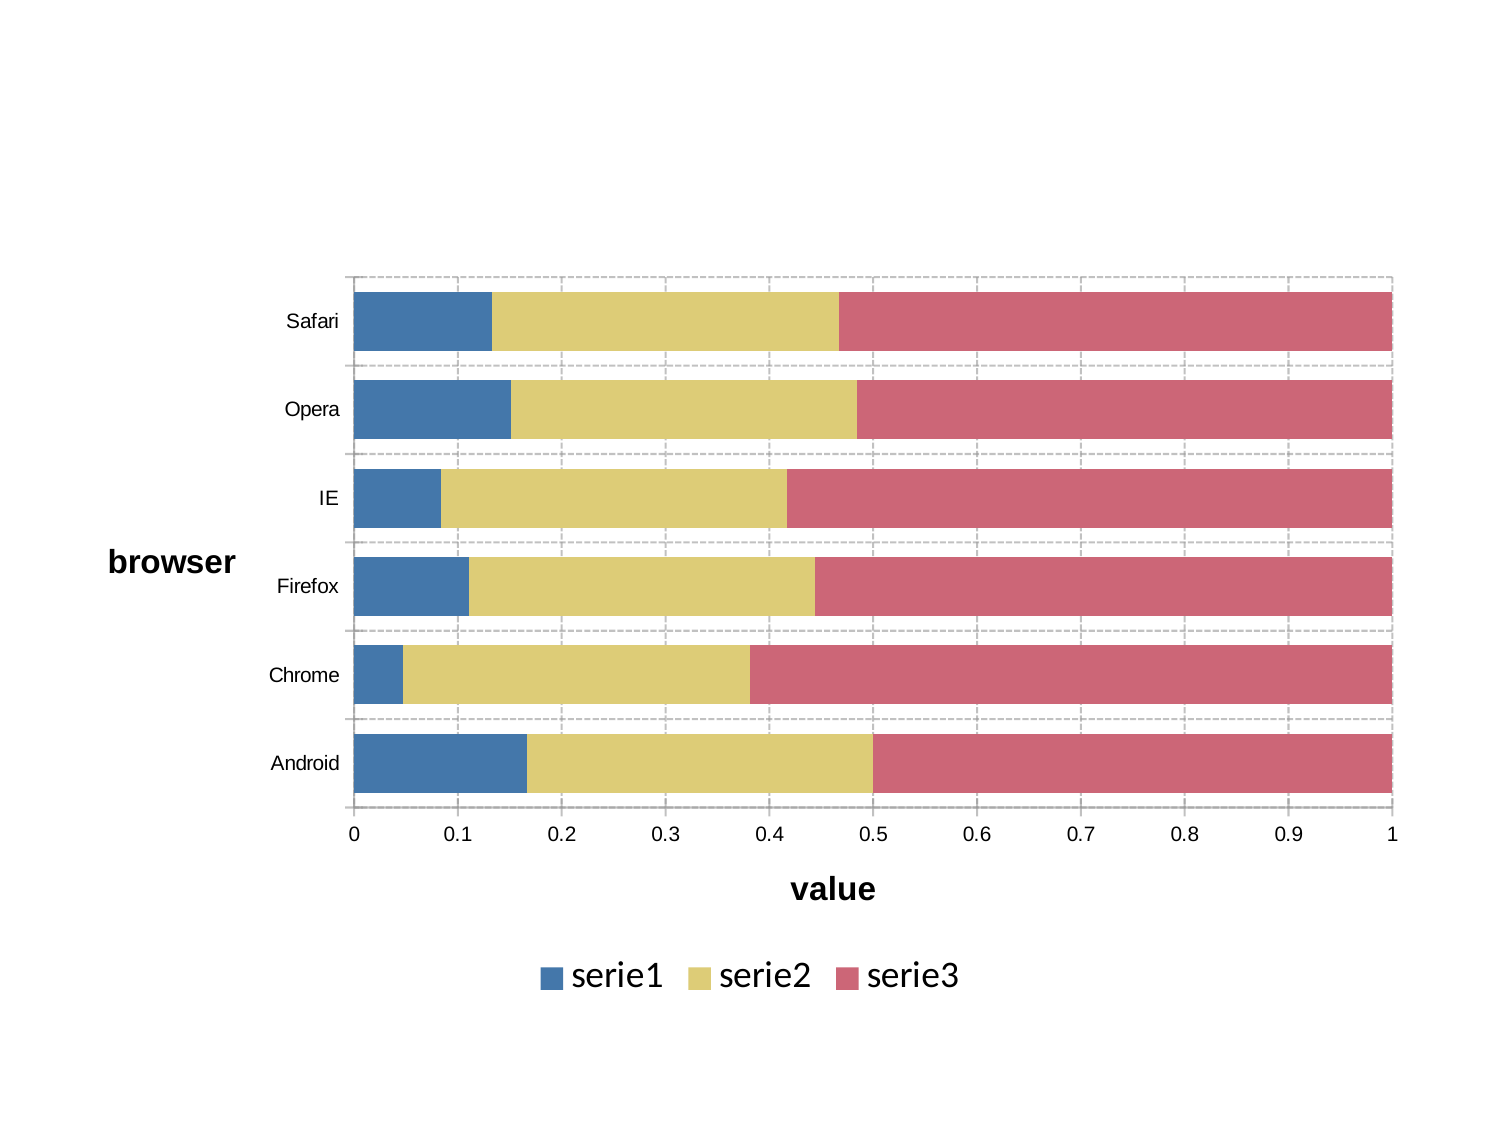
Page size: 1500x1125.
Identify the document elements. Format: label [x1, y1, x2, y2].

chart [74, 262, 1426, 1006]
